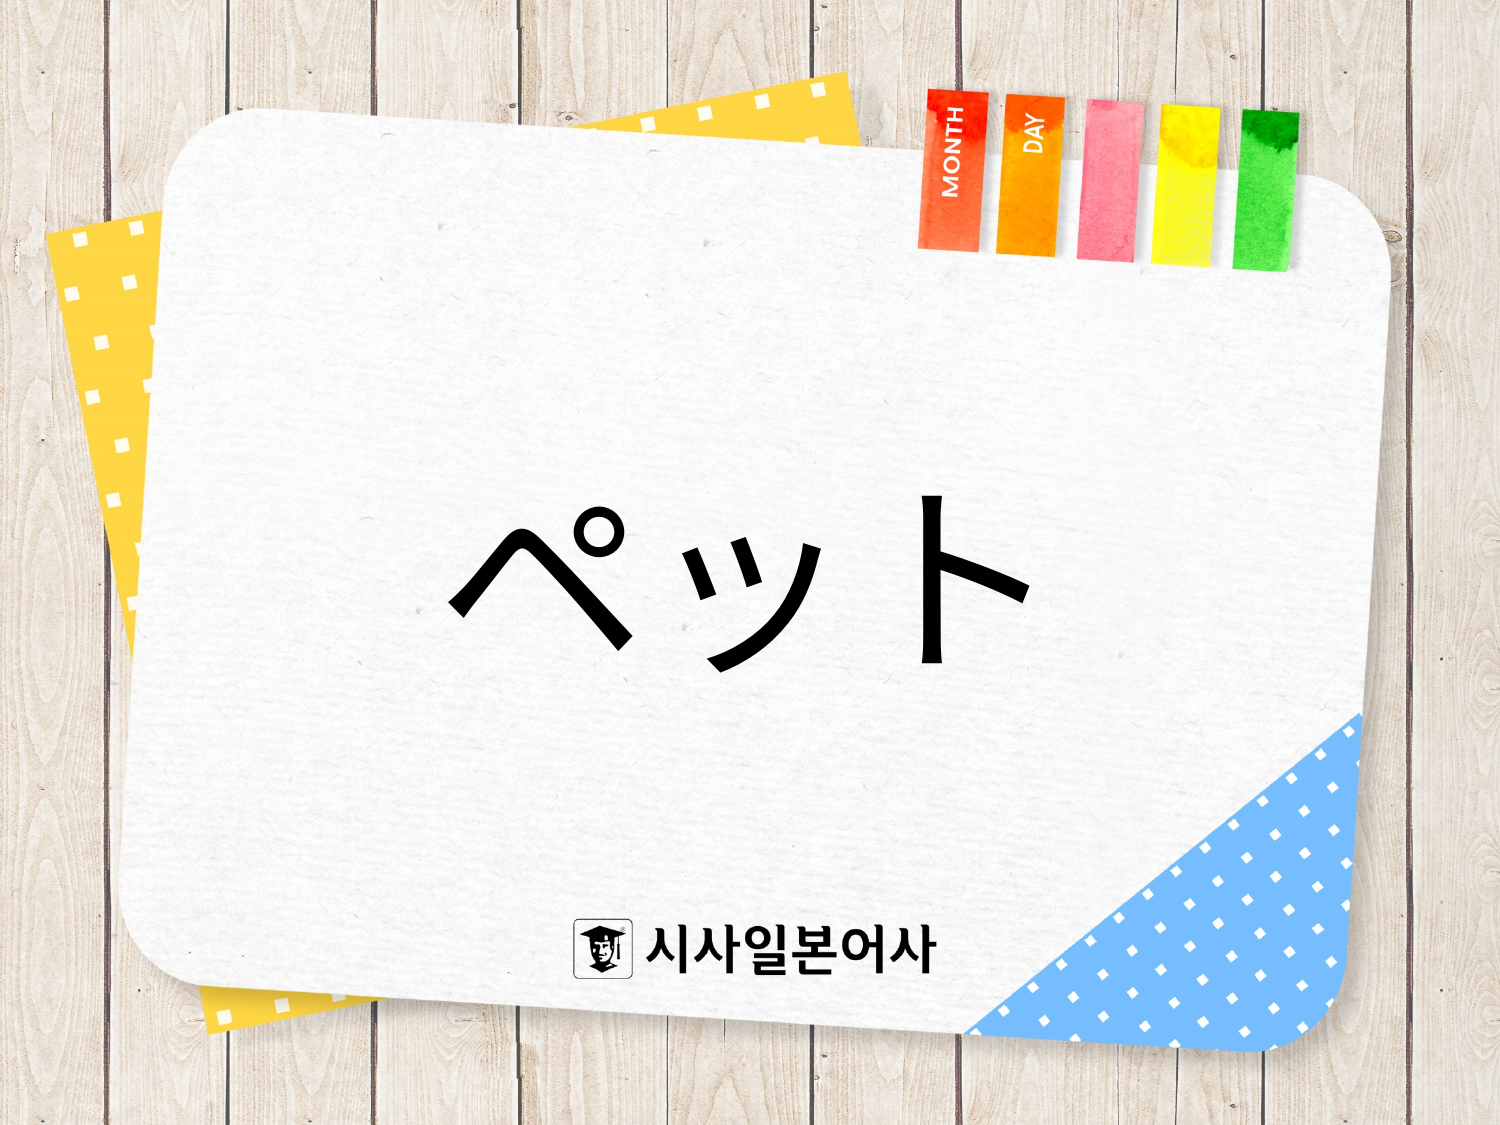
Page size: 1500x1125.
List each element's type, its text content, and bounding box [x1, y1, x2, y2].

picture [0, 0, 1500, 1125]
title ペット [75, 338, 1425, 811]
